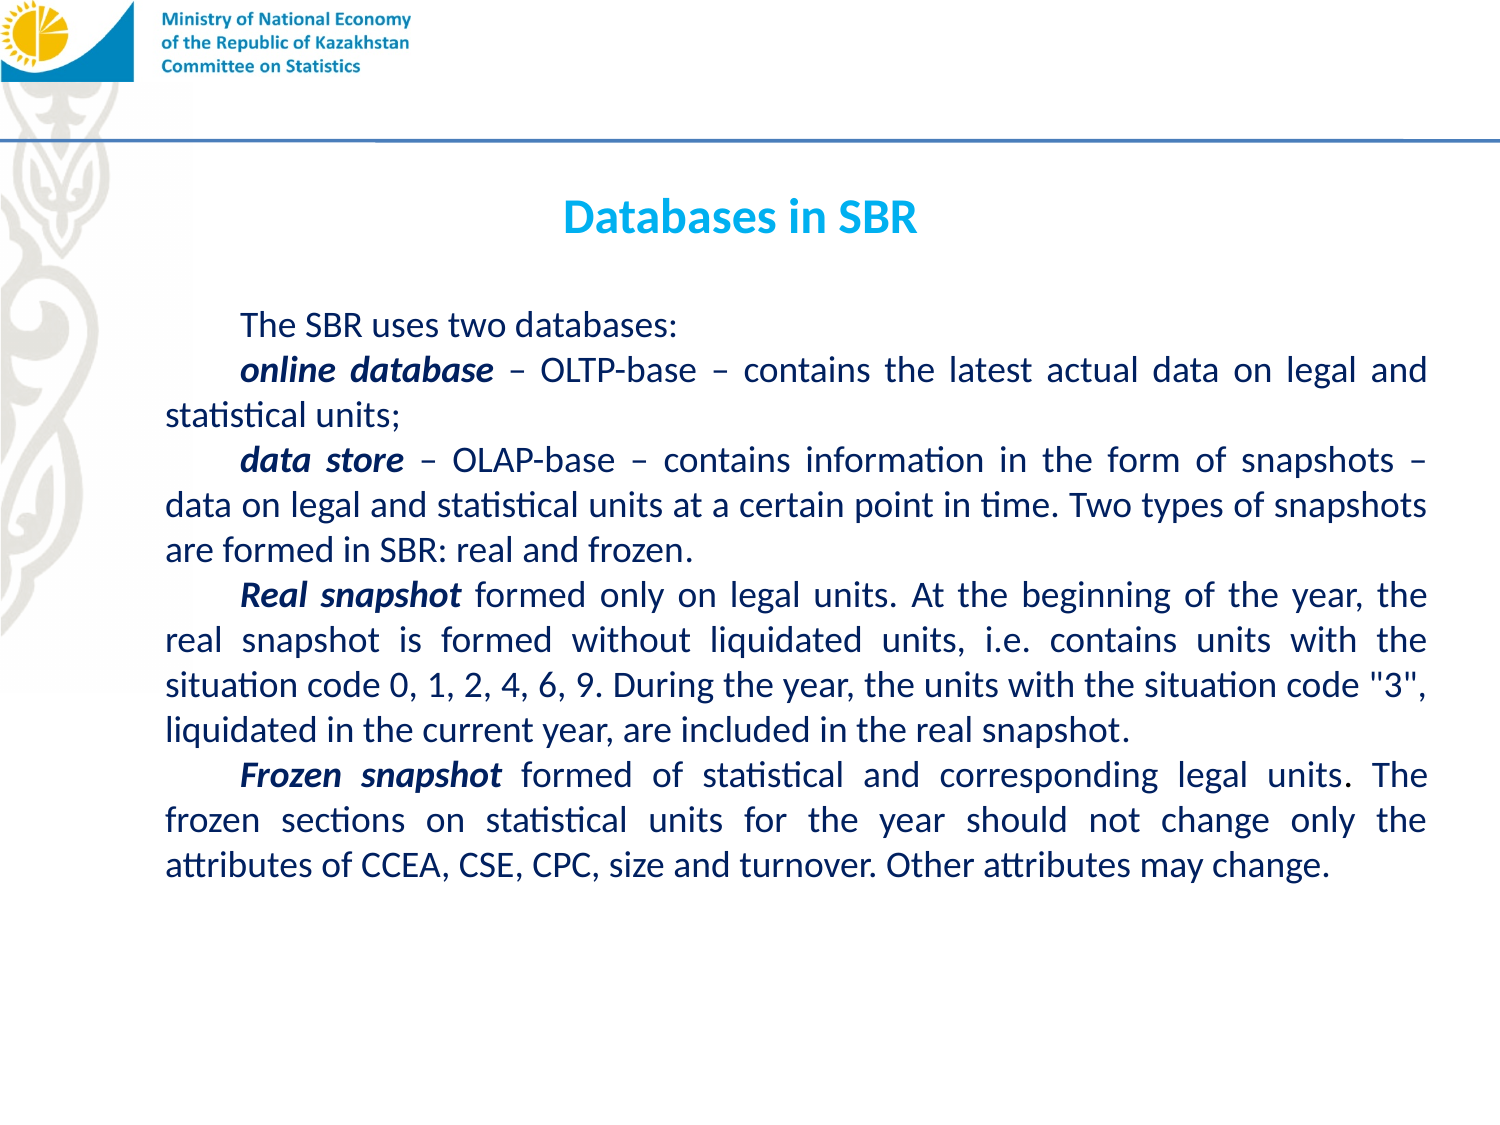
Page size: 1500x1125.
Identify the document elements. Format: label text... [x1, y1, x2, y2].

list The SBR uses two databases: online database – OLTP-base – contains the latest actual data on legal and statistical units; data store – OLAP-base – contains information in the form of snapshots – data on legal and statistical units at a certain point in time. Two types of snapshots are formed in SBR: real and frozen. Real snapshot formed only on legal units. At the beginning of the year, the real snapshot is formed without liquidated units, i.e. contains units with the situation code 0, 1, 2, 4, 6, 9. During the year, the units with the situation code "3", liquidated in the current year, are included in the real snapshot. Frozen snapshot formed of statistical and corresponding legal units. The frozen sections on statistical units for the year should not change only the attributes of CCEA, CSE, CPC, size and turnover. Other attributes may change. [93, 292, 1444, 1036]
picture [0, 0, 411, 83]
list Databases in SBR [246, 175, 1236, 259]
